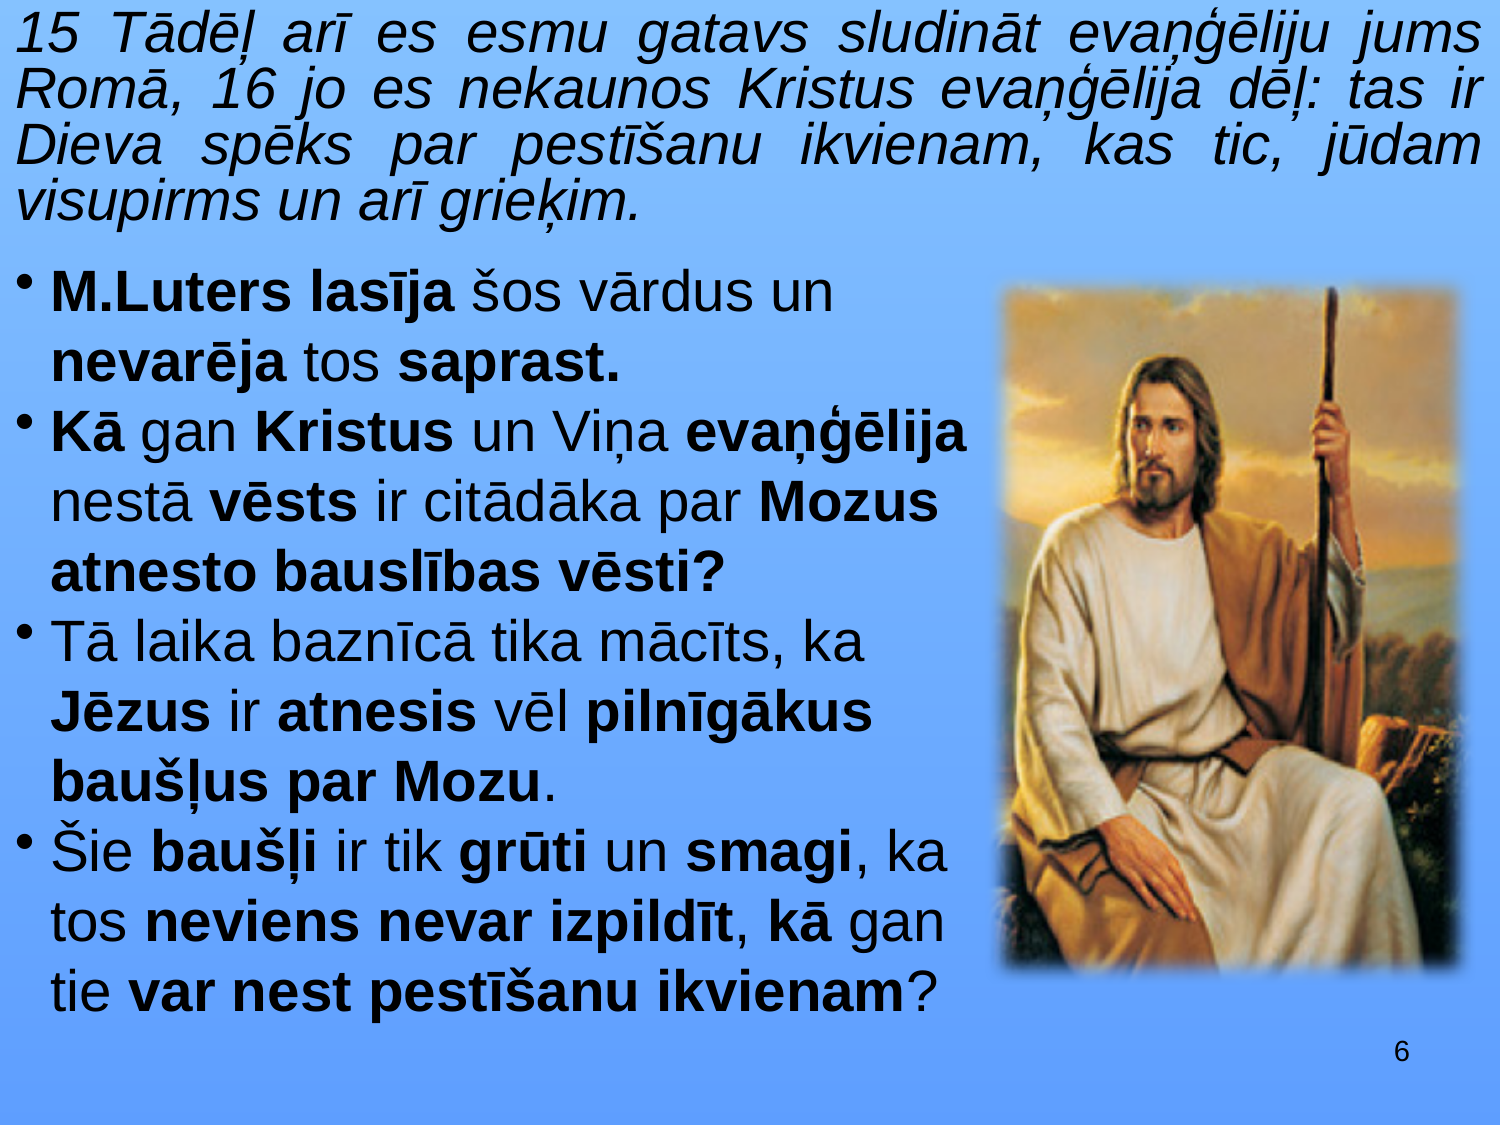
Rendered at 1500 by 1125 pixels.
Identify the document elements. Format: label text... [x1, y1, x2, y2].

text_box M.Luters lasīja šos vārdus un nevarēja tos saprast. Kā gan Kristus un Viņa evaņģēlija nestā vēsts ir citādāka par Mozus atnesto bauslības vēsti? Tā laika baznīcā tika mācīts, ka Jēzus ir atnesis vēl pilnīgākus baušļus par Mozu. Šie baušļi ir tik grūti un smagi, ka tos neviens nevar izpildīt, kā gan tie var nest pestīšanu ikvienam? [0, 246, 1034, 1031]
slide_number 6 [1074, 1024, 1426, 1103]
picture [985, 269, 1476, 985]
list 15 Tādēļ arī es esmu gatavs sludināt evaņģēliju jums Romā, 16 jo es nekaunos Kristus evaņģēlija dēļ: tas ir Dieva spēks par pestīšanu ikvienam, kas tic, jūdam visupirms un arī grieķim. [0, 0, 1500, 178]
